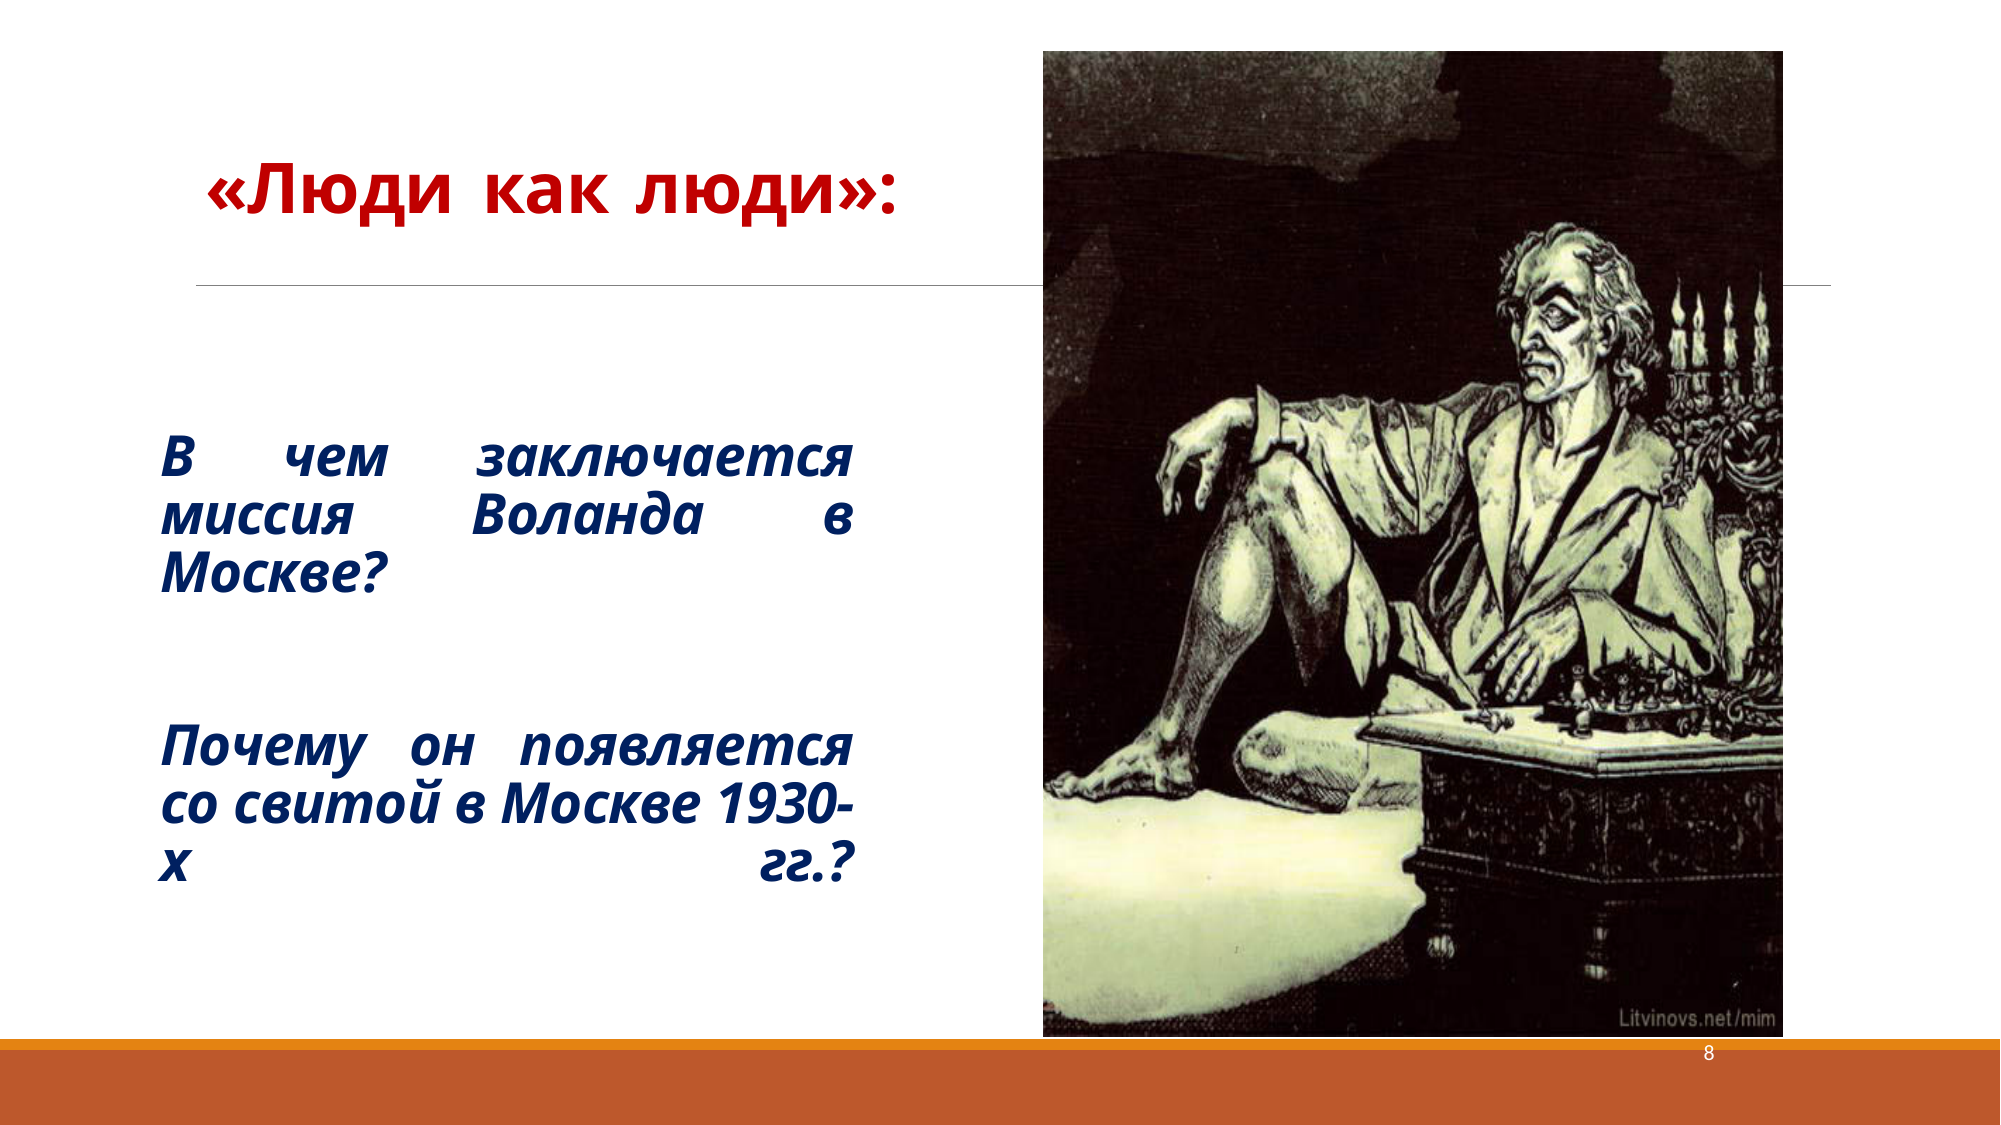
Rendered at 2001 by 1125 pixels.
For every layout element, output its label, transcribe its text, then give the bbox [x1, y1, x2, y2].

picture [1043, 51, 1783, 1037]
title В чем заключается миссия Воланда в Москве? Почему он появляется со свитой в Москве 1930-х гг.? [145, 419, 869, 1089]
text_box «Люди как люди»: [190, 86, 914, 319]
slide_number 8 [1629, 1044, 1730, 1089]
